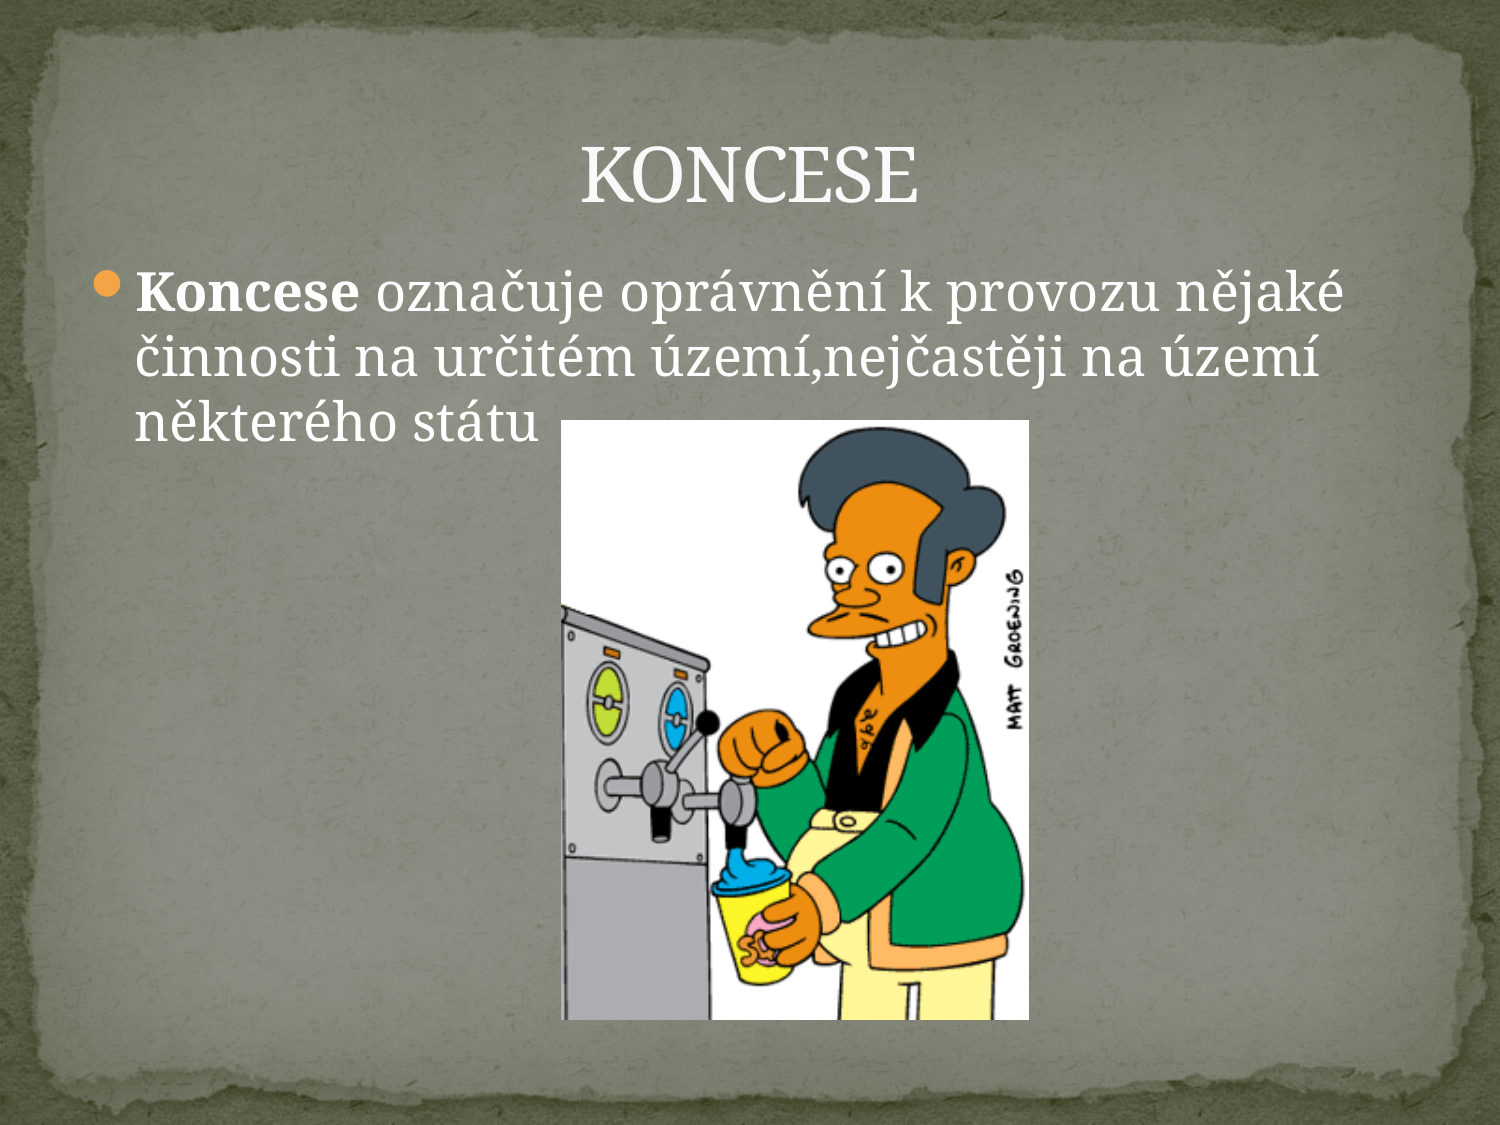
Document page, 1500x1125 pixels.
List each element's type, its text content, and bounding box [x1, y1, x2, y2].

title KONCESE [74, 24, 1425, 225]
picture [561, 420, 1029, 1020]
list Koncese označuje oprávnění k provozu nějaké činnosti na určitém území,nejčastěji na území některého státu [75, 249, 1425, 1000]
